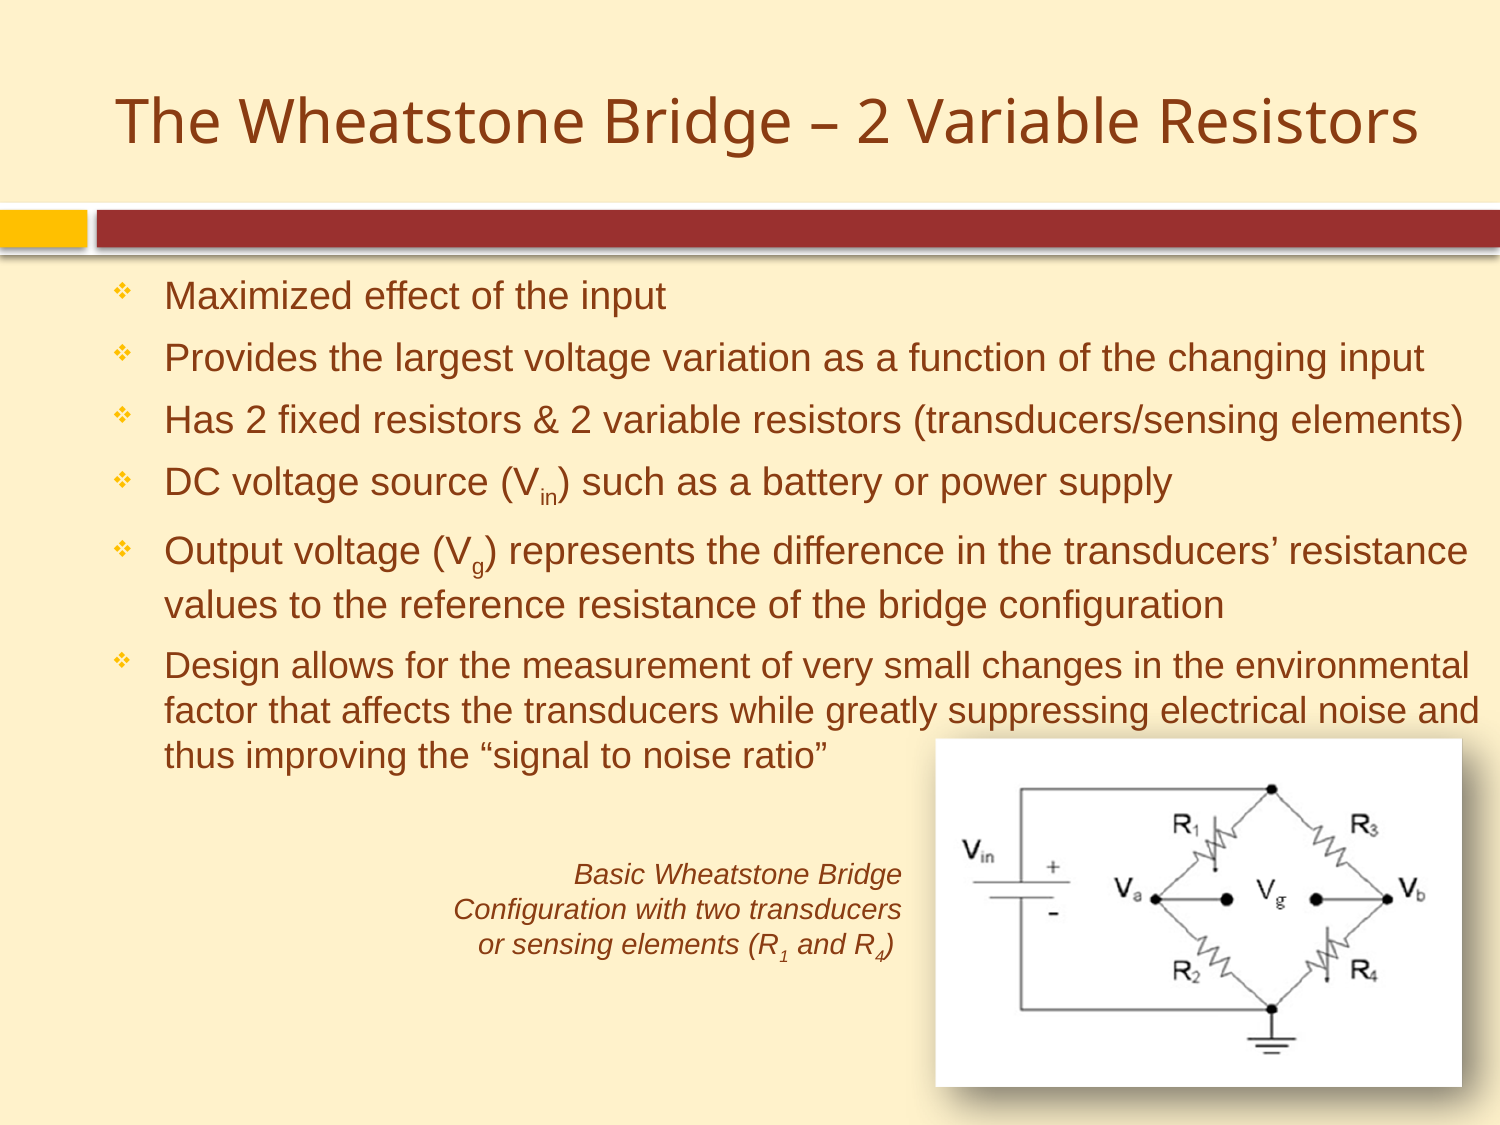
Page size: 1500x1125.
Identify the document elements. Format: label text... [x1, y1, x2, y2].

list Maximized effect of the input Provides the largest voltage variation as a function of the changing input Has 2 fixed resistors & 2 variable resistors (transducers/sensing elements) DC voltage source (Vin) such as a battery or power supply Output voltage (Vg) represents the difference in the transducers’ resistance values to the reference resistance of the bridge configuration Design allows for the measurement of very small changes in the environmental factor that affects the transducers while greatly suppressing electrical noise and thus improving the “signal to noise ratio” [96, 262, 1500, 1076]
picture [933, 736, 1464, 1089]
title The Wheatstone Bridge – 2 Variable Resistors [100, 37, 1438, 200]
text_box Basic Wheatstone Bridge Configuration with two transducers or sensing elements (R1 and R4) [410, 848, 915, 973]
